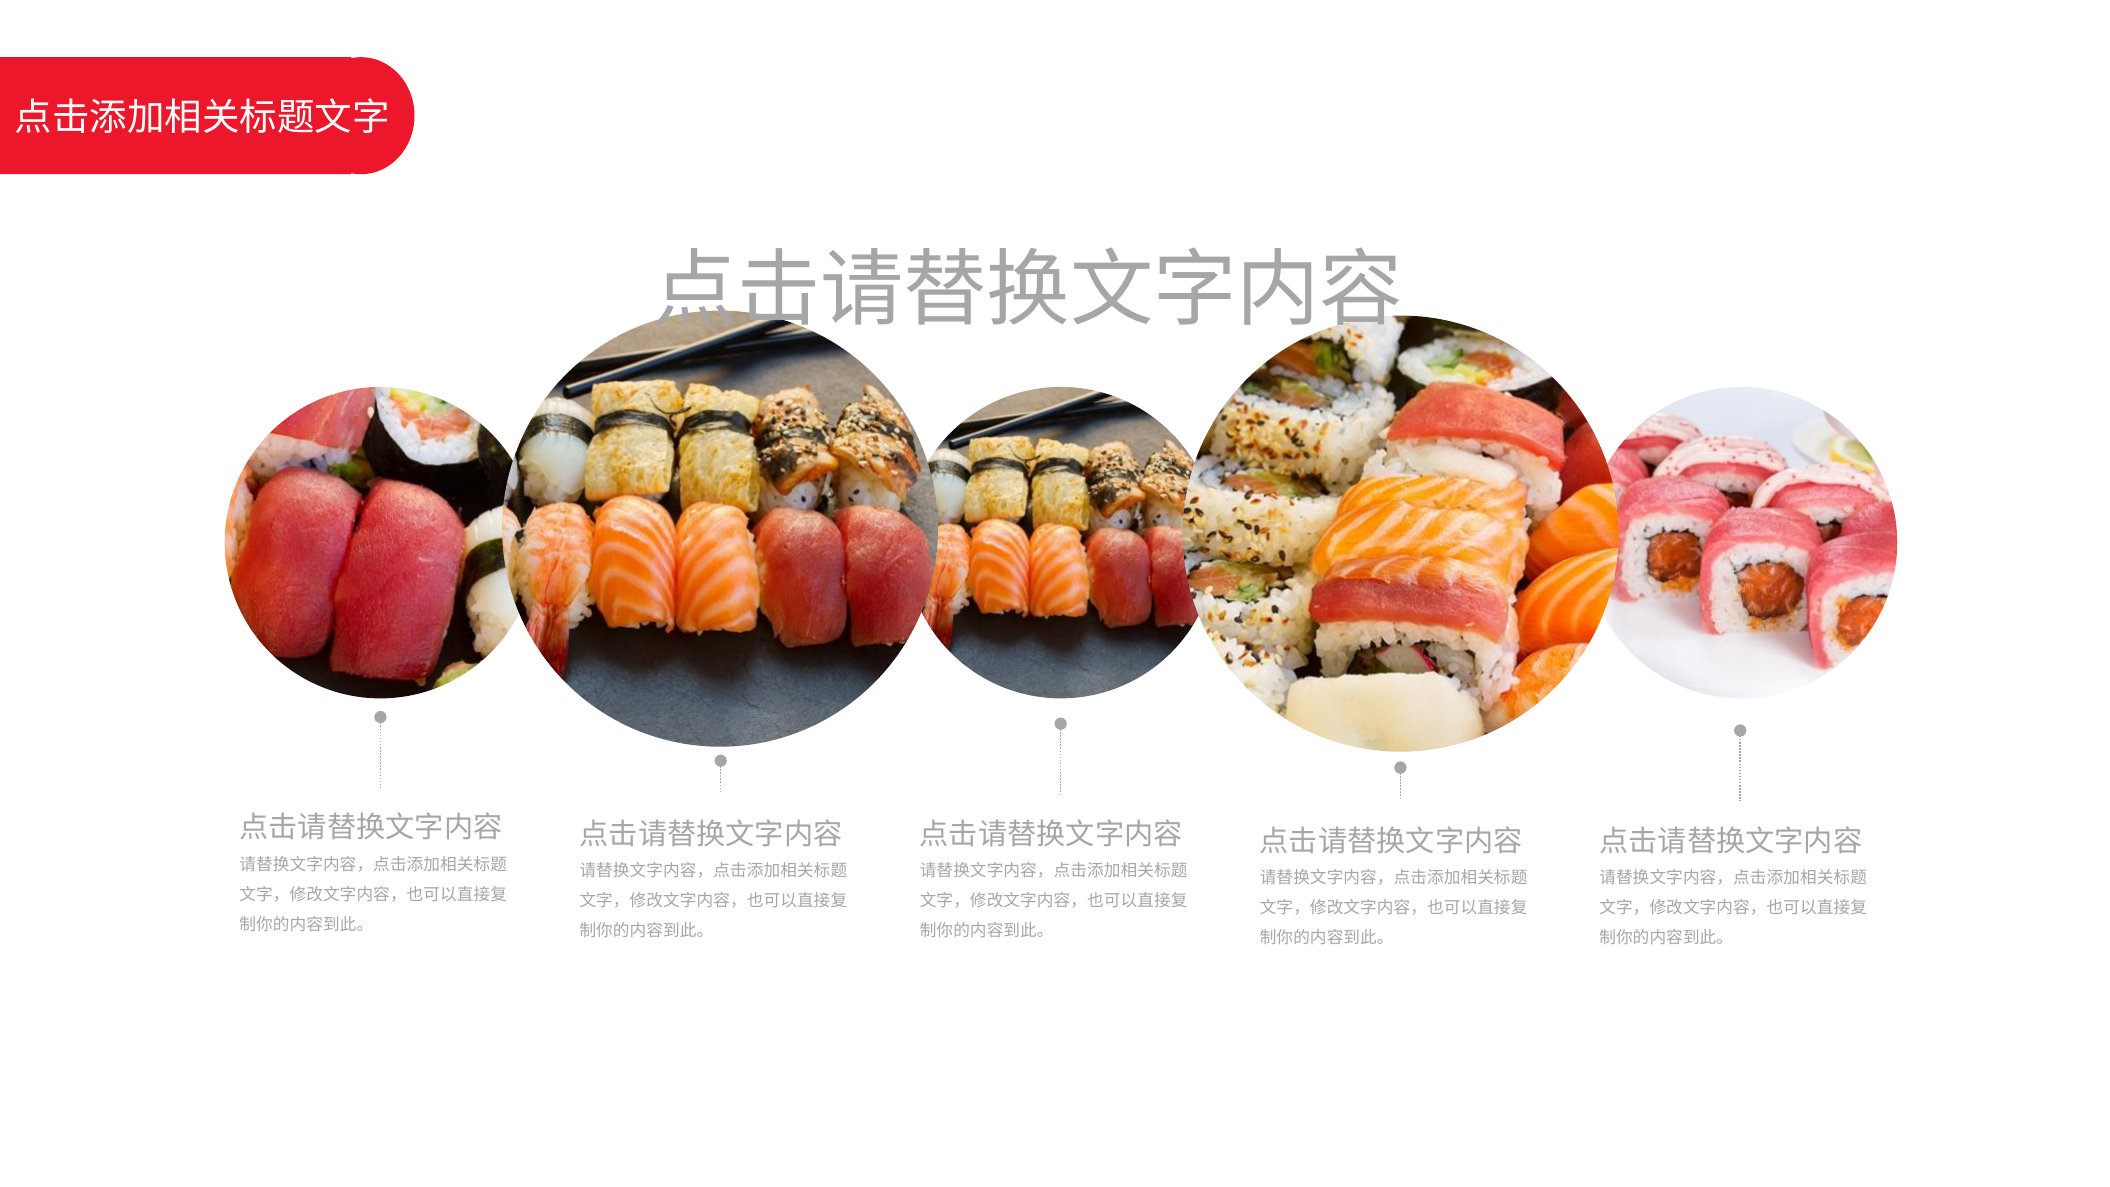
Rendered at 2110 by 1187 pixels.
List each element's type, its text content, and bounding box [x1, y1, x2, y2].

text_box 点击请替换文字内容 请替换文字内容，点击添加相关标题文字，修改文字内容，也可以直接复制你的内容到此。 [904, 787, 1217, 950]
text_box 点击请替换文字内容 请替换文字内容，点击添加相关标题文字，修改文字内容，也可以直接复制你的内容到此。 [564, 787, 877, 950]
text_box [922, 385, 1198, 700]
text_box 点击请替换文字内容 请替换文字内容，点击添加相关标题文字，修改文字内容，也可以直接复制你的内容到此。 [1584, 794, 1897, 957]
text_box 点击添加相关标题文字 [0, 85, 415, 146]
text_box 点击请替换文字内容 [639, 178, 1471, 343]
text_box [1604, 385, 1899, 700]
text_box [223, 385, 519, 700]
text_box [1181, 326, 1620, 753]
text_box 点击请替换文字内容 请替换文字内容，点击添加相关标题文字，修改文字内容，也可以直接复制你的内容到此。 [224, 781, 537, 944]
text_box 点击请替换文字内容 请替换文字内容，点击添加相关标题文字，修改文字内容，也可以直接复制你的内容到此。 [1244, 794, 1557, 957]
text_box [501, 325, 940, 748]
